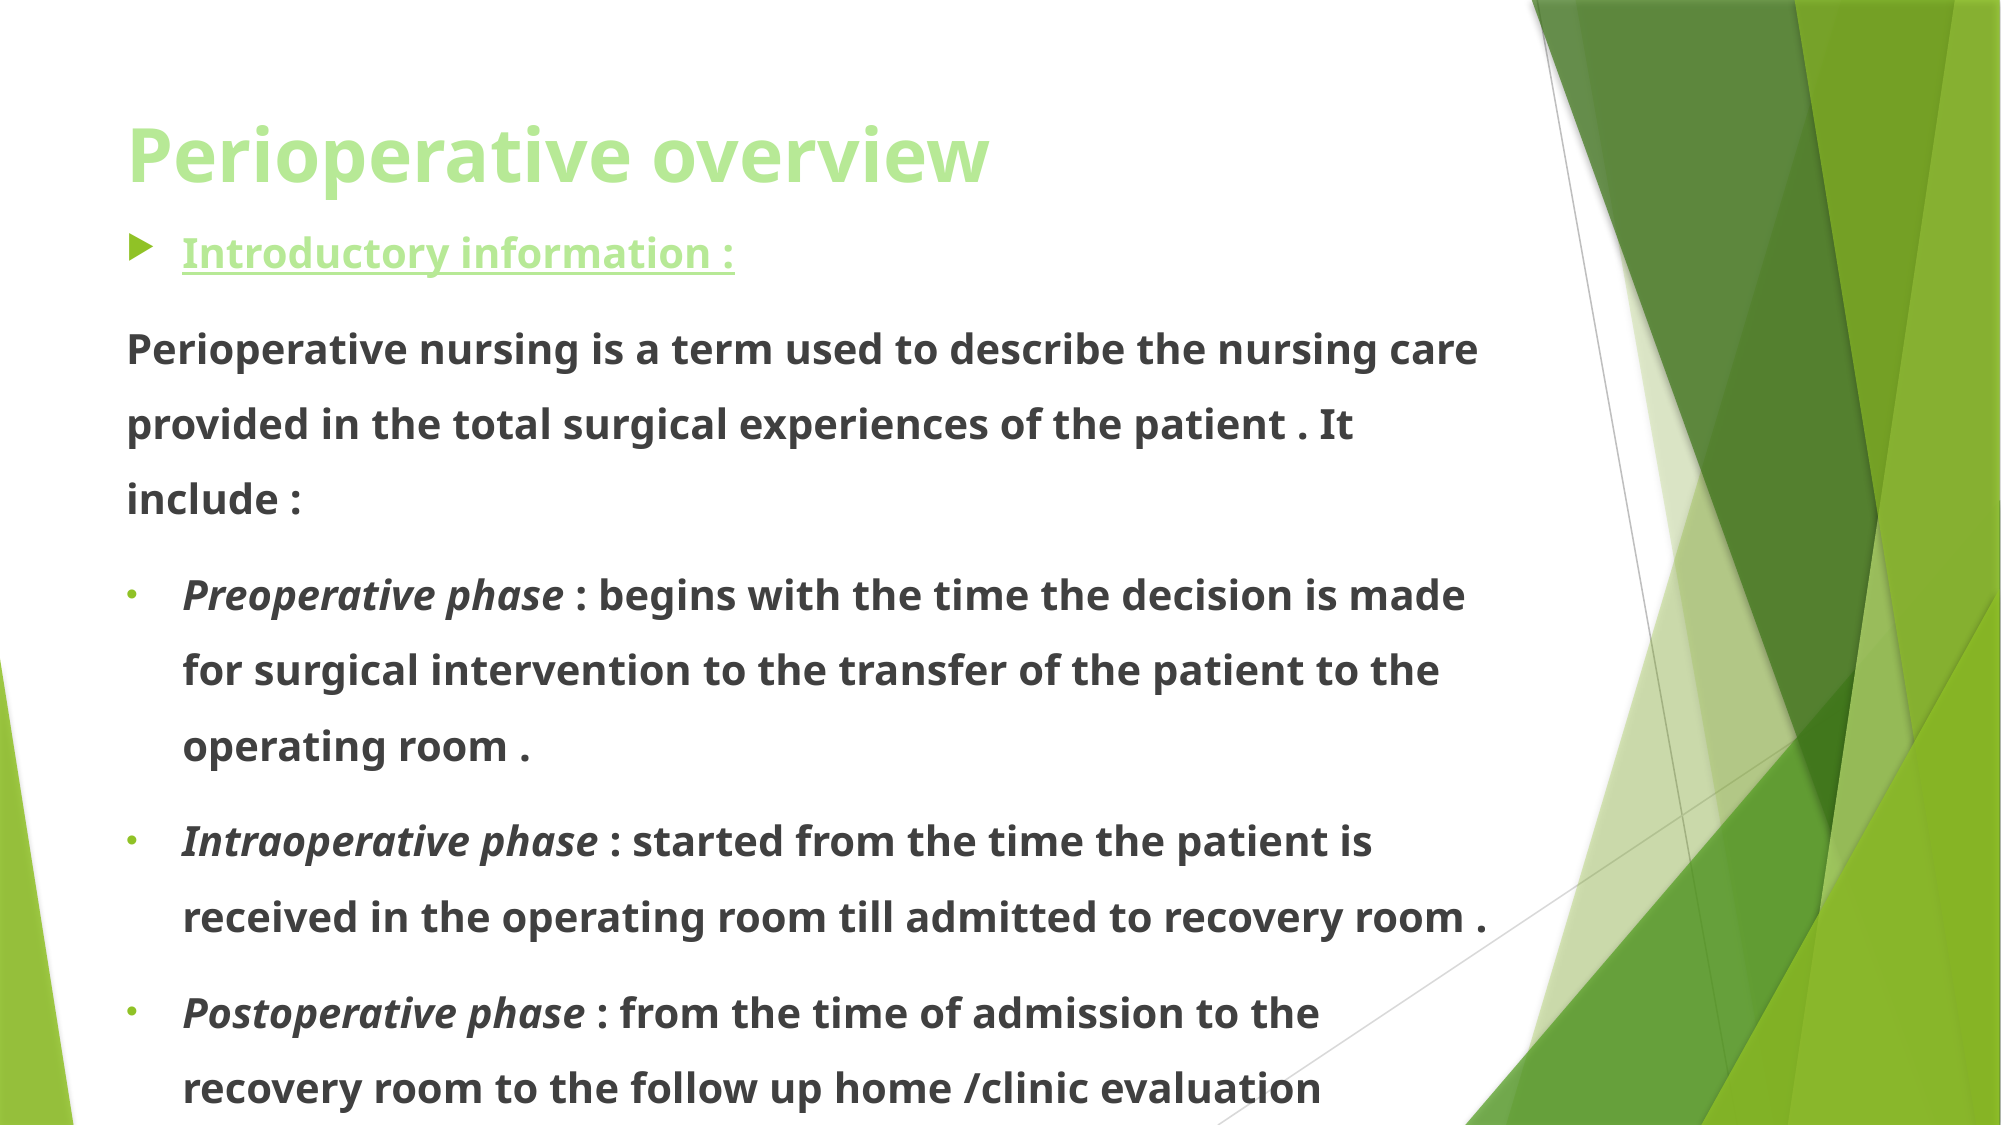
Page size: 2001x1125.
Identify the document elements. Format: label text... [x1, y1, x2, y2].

title Perioperative overview [111, 99, 1522, 219]
list Introductory information : Perioperative nursing is a term used to describe the nursing care provided in the total surgical experiences of the patient . It include : Preoperative phase : begins with the time the decision is made for surgical intervention to the transfer of the patient to the operating room . Intraoperative phase : started from the time the patient is received in the operating room till admitted to recovery room . Postoperative phase : from the time of admission to the recovery room to the follow up home /clinic evaluation [111, 219, 1522, 1125]
